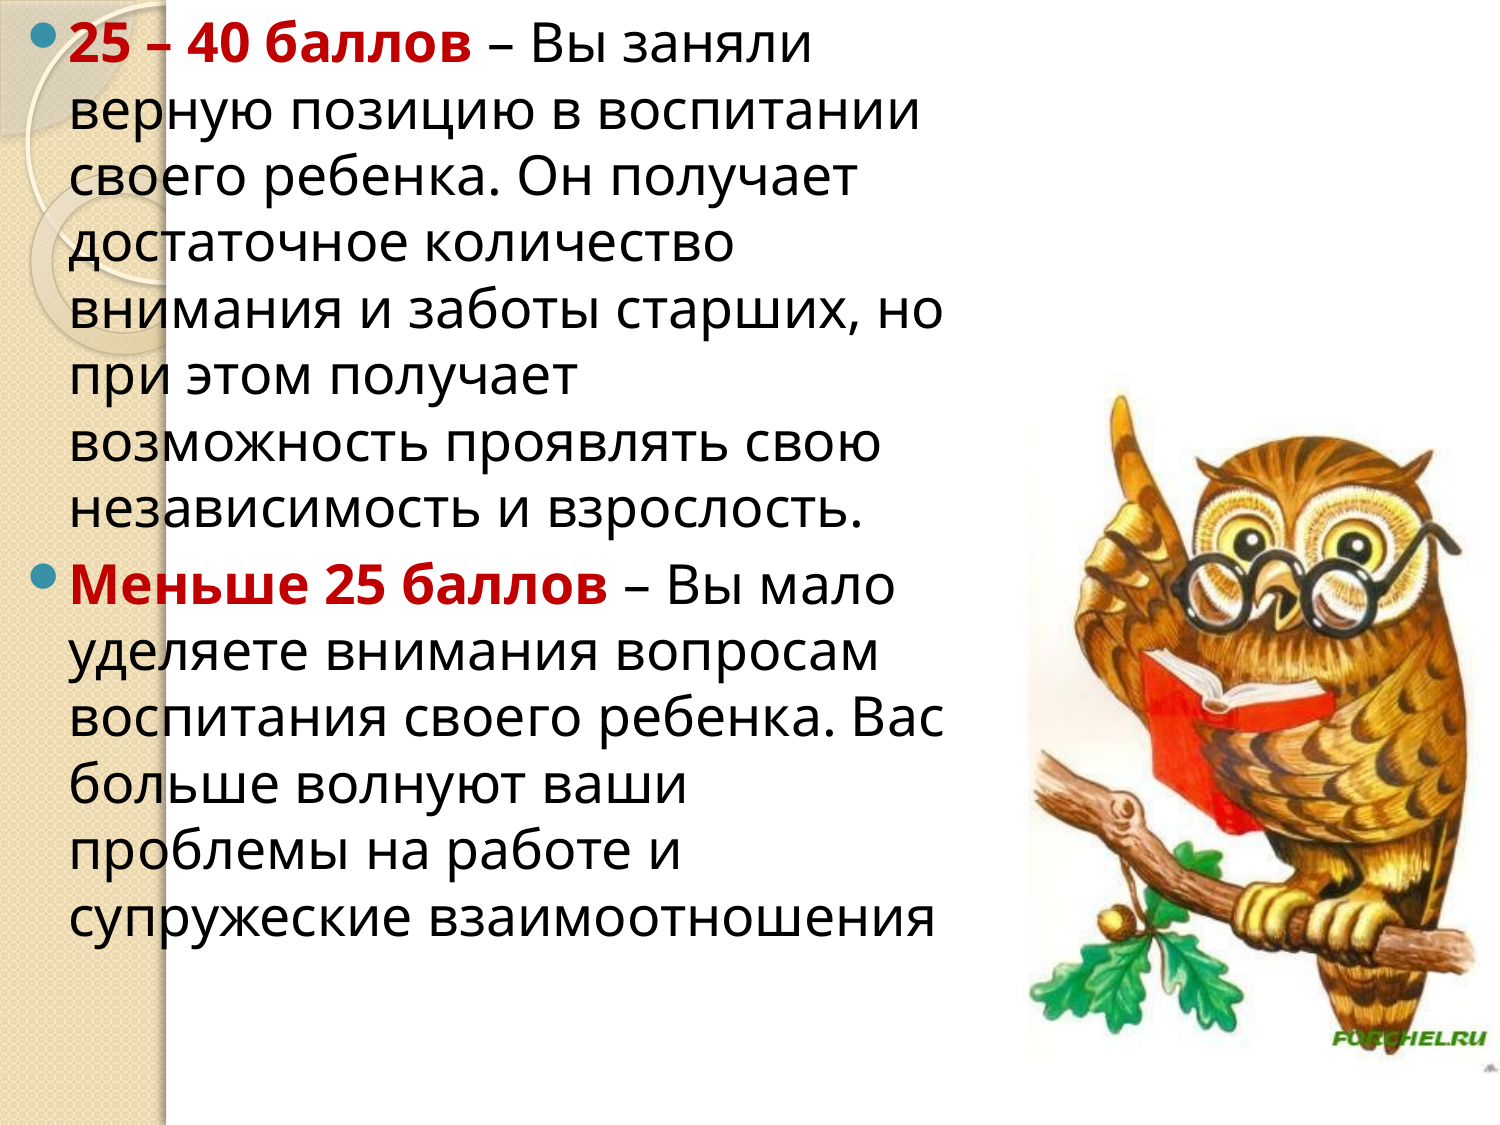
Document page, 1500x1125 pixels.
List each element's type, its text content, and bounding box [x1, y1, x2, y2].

list 25 – 40 баллов – Вы заняли верную позицию в воспитании своего ребенка. Он получает достаточное количество внимания и заботы старших, но при этом получает возможность проявлять свою независимость и взрослость. Меньше 25 баллов – Вы мало уделяете внимания вопросам воспитания своего ребенка. Вас больше волнуют ваши проблемы на работе и супружеские взаимоотношения [0, 0, 964, 983]
picture [1004, 373, 1500, 1074]
